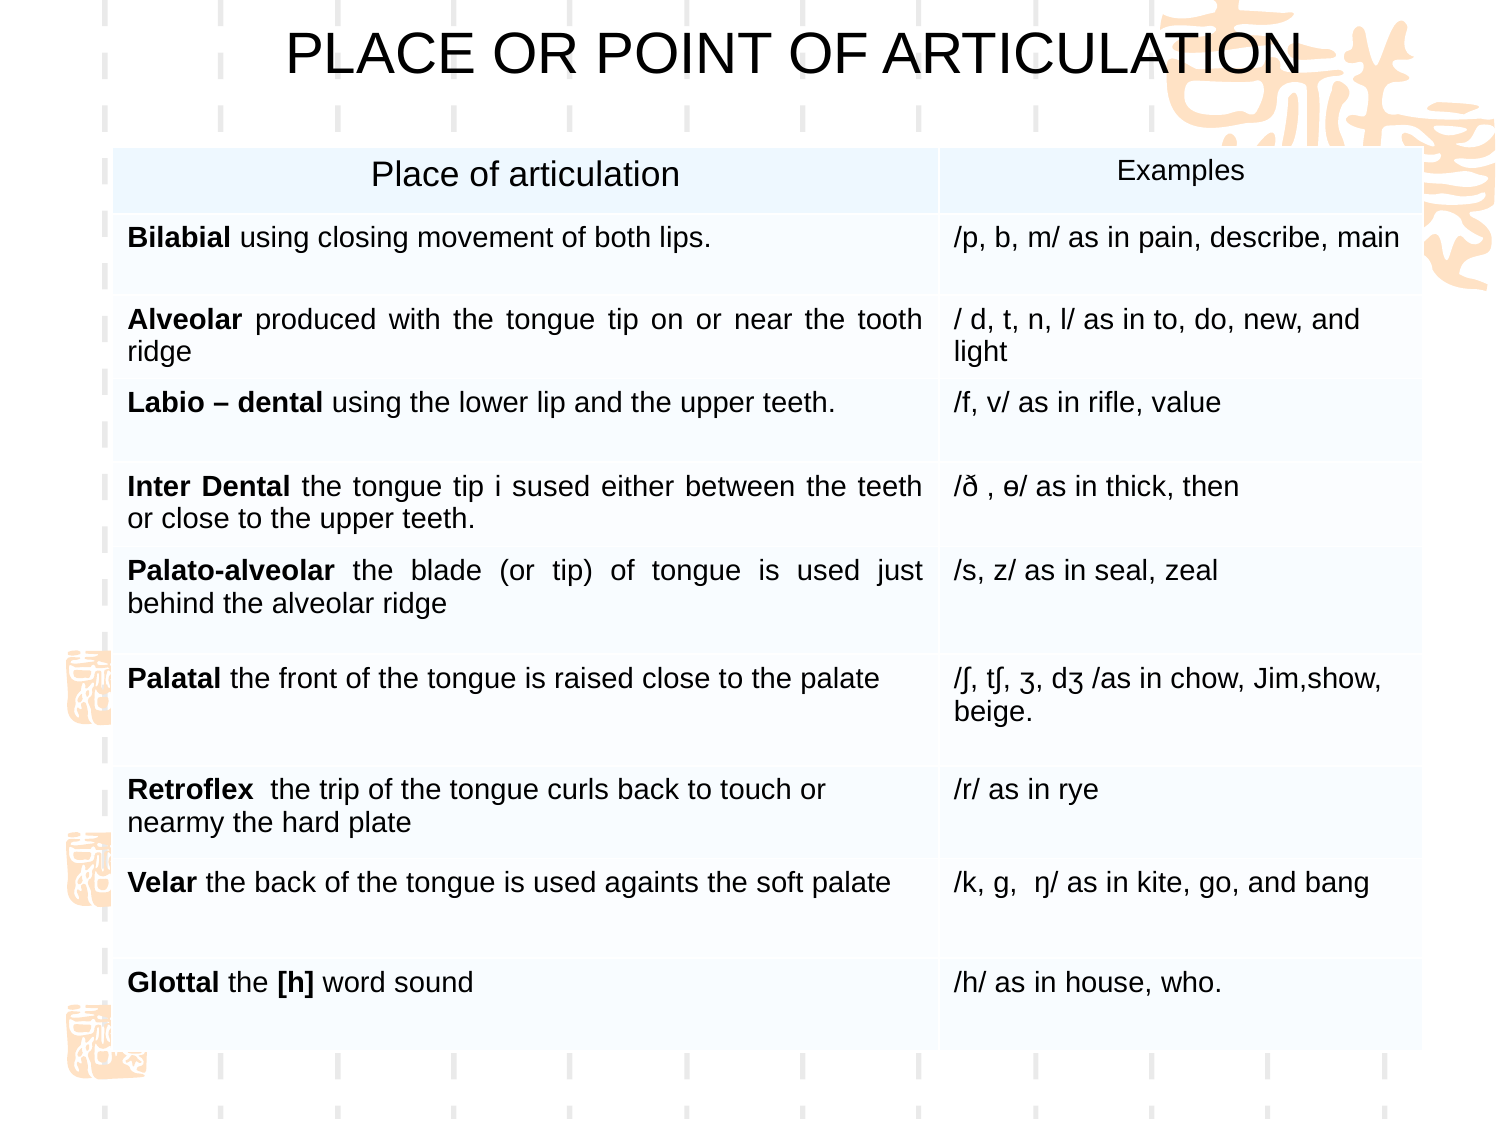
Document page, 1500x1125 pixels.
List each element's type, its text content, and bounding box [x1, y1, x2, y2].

table_cell Retroflex the trip of the tongue curls back to touch or nearmy the hard plate [113, 767, 938, 858]
table_cell Palato-alveolar the blade (or tip) of tongue is used just behind the alveolar ridge [113, 547, 938, 653]
table_header Examples [940, 148, 1422, 213]
table_cell /∫, t∫, ʒ, dʒ /as in chow, Jim,show, beige. [940, 655, 1422, 765]
table_cell /p, b, m/ as in pain, describe, main [940, 215, 1422, 294]
table_cell /f, v/ as in rifle, value [940, 379, 1422, 461]
table_cell / d, t, n, l/ as in to, do, new, and light [940, 296, 1422, 378]
table_cell Bilabial using closing movement of both lips. [113, 215, 938, 294]
table_cell /ð , ɵ/ as in thick, then [940, 463, 1422, 546]
table_cell /r/ as in rye [940, 767, 1422, 858]
text_box PLACE OR POINT OF ARTICULATION [147, 0, 1424, 95]
table_cell Alveolar produced with the tongue tip on or near the tooth ridge [113, 296, 938, 378]
table_cell Velar the back of the tongue is used againts the soft palate [113, 859, 938, 957]
table_cell /s, z/ as in seal, zeal [940, 547, 1422, 653]
table_cell Palatal the front of the tongue is raised close to the palate [113, 655, 938, 765]
table_cell /k, g, ŋ/ as in kite, go, and bang [940, 859, 1422, 957]
table_cell Inter Dental the tongue tip i sused either between the teeth or close to the upper teeth. [113, 463, 938, 546]
table_header Place of articulation [113, 148, 938, 213]
table_cell Labio – dental using the lower lip and the upper teeth. [113, 379, 938, 461]
table_cell Glottal the [h] word sound [113, 959, 938, 1050]
table_cell /h/ as in house, who. [940, 959, 1422, 1050]
